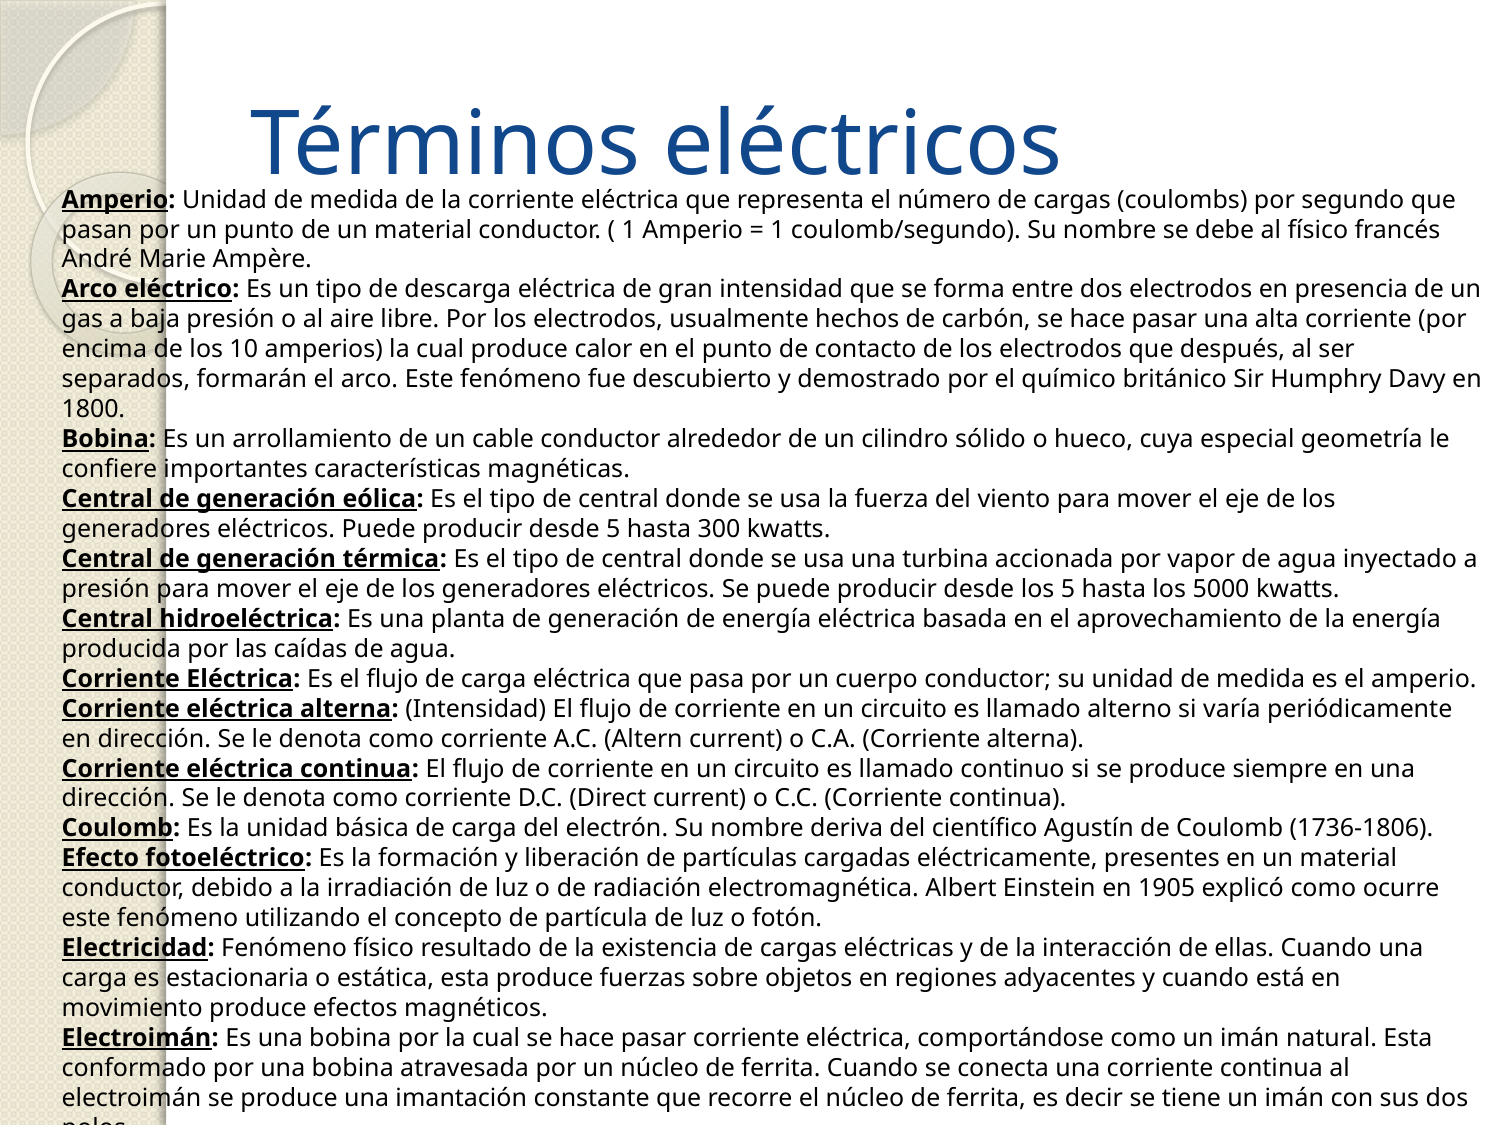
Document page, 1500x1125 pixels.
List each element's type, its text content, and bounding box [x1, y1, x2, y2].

text_box Amperio: Unidad de medida de la corriente eléctrica que representa el número de cargas (coulombs) por segundo que pasan por un punto de un material conductor. ( 1 Amperio = 1 coulomb/segundo). Su nombre se debe al físico francés André Marie Ampère. Arco eléctrico: Es un tipo de descarga eléctrica de gran intensidad que se forma entre dos electrodos en presencia de un gas a baja presión o al aire libre. Por los electrodos, usualmente hechos de carbón, se hace pasar una alta corriente (por encima de los 10 amperios) la cual produce calor en el punto de contacto de los electrodos que después, al ser separados, formarán el arco. Este fenómeno fue descubierto y demostrado por el químico británico Sir Humphry Davy en 1800. Bobina: Es un arrollamiento de un cable conductor alrededor de un cilindro sólido o hueco, cuya especial geometría le confiere importantes características magnéticas. Central de generación eólica: Es el tipo de central donde se usa la fuerza del viento para mover el eje de los generadores eléctricos. Puede producir desde 5 hasta 300 kwatts. Central de generación térmica: Es el tipo de central donde se usa una turbina accionada por vapor de agua inyectado a presión para mover el eje de los generadores eléctricos. Se puede producir desde los 5 hasta los 5000 kwatts. Central hidroeléctrica: Es una planta de generación de energía eléctrica basada en el aprovechamiento de la energía producida por las caídas de agua. Corriente Eléctrica: Es el flujo de carga eléctrica que pasa por un cuerpo conductor; su unidad de medida es el amperio. Corriente eléctrica alterna: (Intensidad) El flujo de corriente en un circuito es llamado alterno si varía periódicamente en dirección. Se le denota como corriente A.C. (Altern current) o C.A. (Corriente alterna). Corriente eléctrica continua: El flujo de corriente en un circuito es llamado continuo si se produce siempre en una dirección. Se le denota como corriente D.C. (Direct current) o C.C. (Corriente continua). Coulomb: Es la unidad básica de carga del electrón. Su nombre deriva del científico Agustín de Coulomb (1736-1806). Efecto fotoeléctrico: Es la formación y liberación de partículas cargadas eléctricamente, presentes en un material conductor, debido a la irradiación de luz o de radiación electromagnética. Albert Einstein en 1905 explicó como ocurre este fenómeno utilizando el concepto de partícula de luz o fotón. Electricidad: Fenómeno físico resultado de la existencia de cargas eléctricas y de la interacción de ellas. Cuando una carga es estacionaria o estática, esta produce fuerzas sobre objetos en regiones adyacentes y cuando está en movimiento produce efectos magnéticos. Electroimán: Es una bobina por la cual se hace pasar corriente eléctrica, comportándose como un imán natural. Esta conformado por una bobina atravesada por un núcleo de ferrita. Cuando se conecta una corriente continua al electroimán se produce una imantación constante que recorre el núcleo de ferrita, es decir se tiene un imán con sus dos polos. Energía solar: Es la energía radiante producida en el sol como resultado de reacciones de fusión nuclear; esta energía se propaga a través del espacio por las partículas llamadas fotones que en ciertos materiales producen liberación de cargas debido al efecto fotoeléctrico. . [46, 175, 1500, 1125]
title Términos eléctricos [235, 45, 1466, 175]
